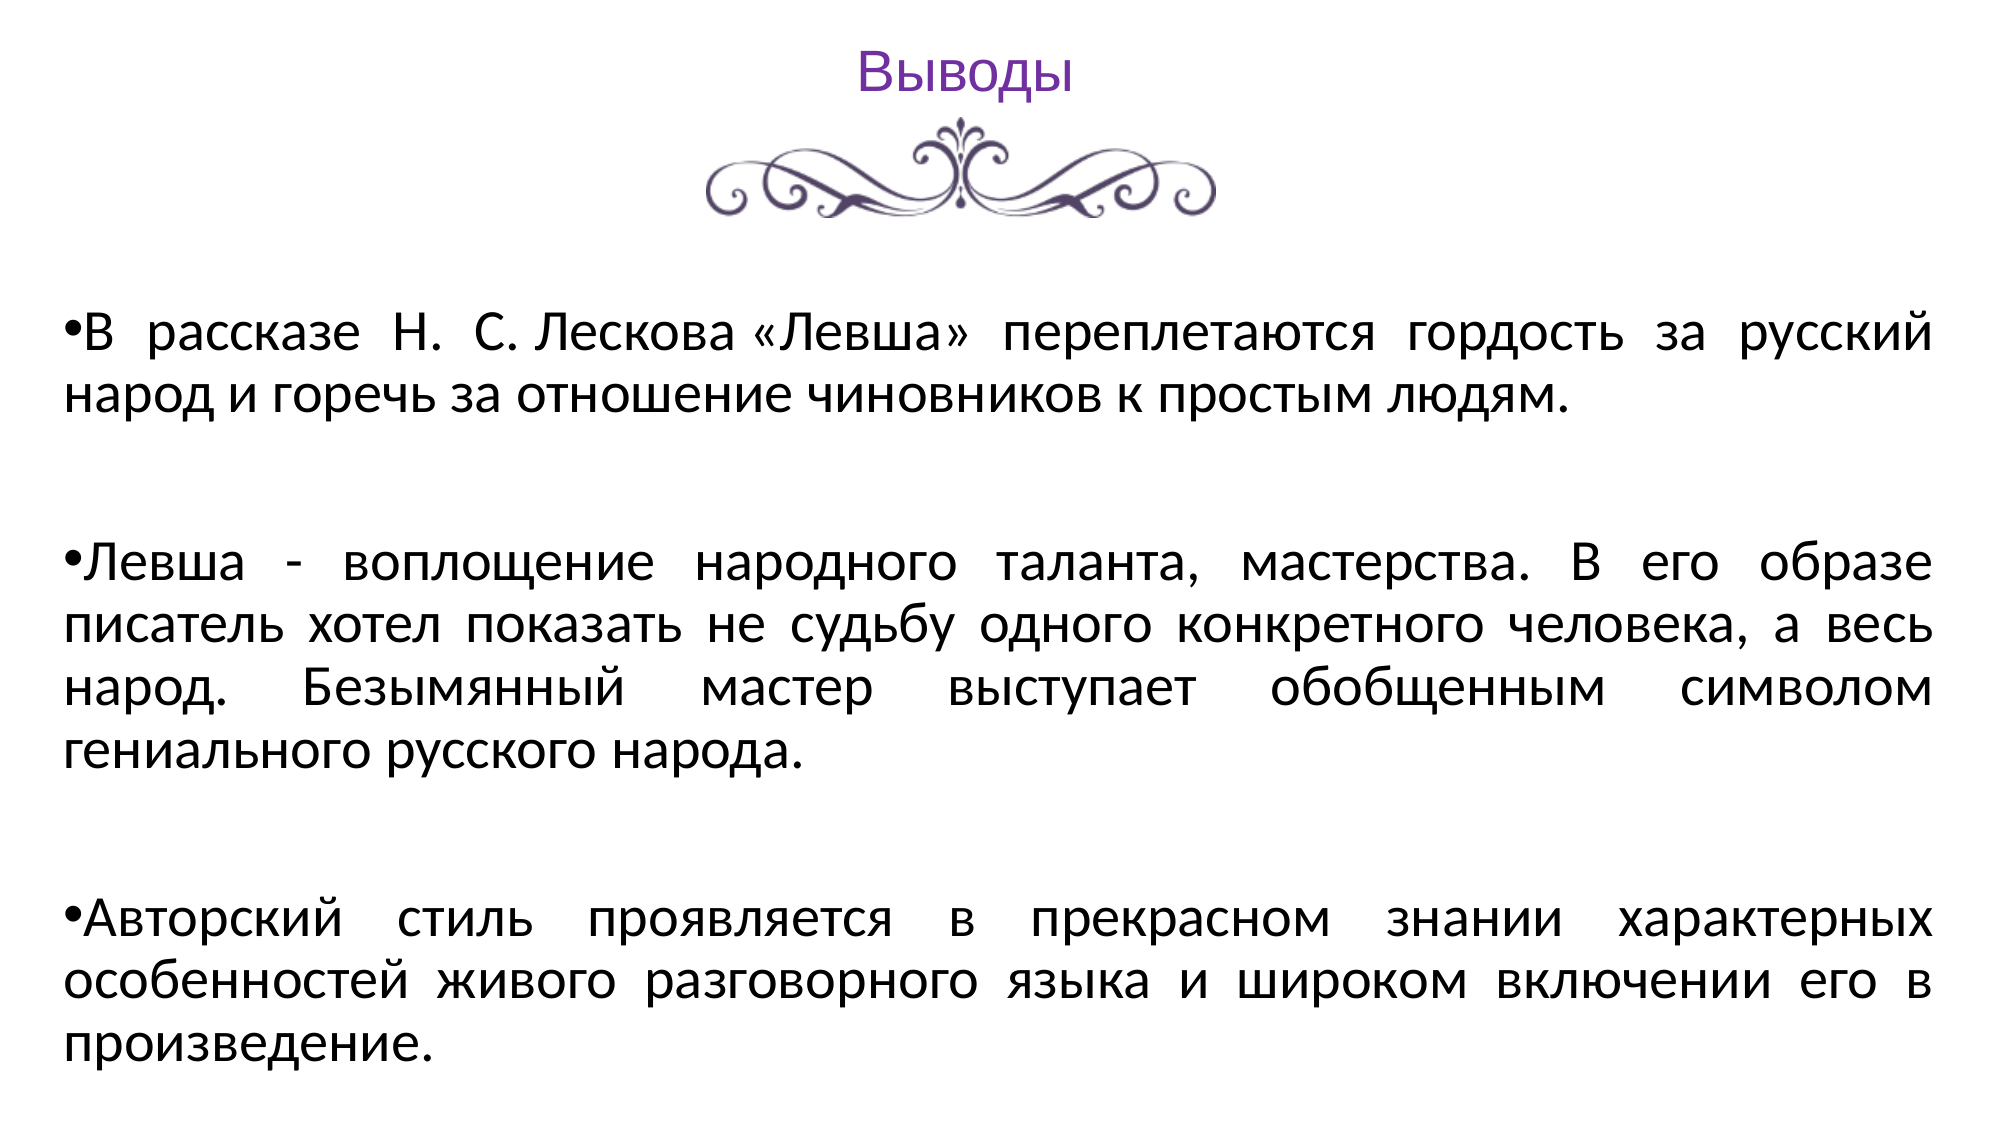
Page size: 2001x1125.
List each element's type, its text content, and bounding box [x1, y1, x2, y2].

title Выводы [0, 0, 1931, 146]
picture [706, 117, 1216, 218]
list В рассказе Н. С. Лескова «Левша» переплетаются гордость за русский народ и горечь за отношение чиновников к простым людям. Левша - воплощение народного таланта, мастерства. В его образе писатель хотел показать не судьбу одного конкретного человека, а весь народ. Безымянный мастер выступает обобщенным символом гениального русского народа. Авторский стиль проявляется в прекрасном знании характерных особенностей живого разговорного языка и широком включении его в произведение. [48, 292, 1950, 1097]
